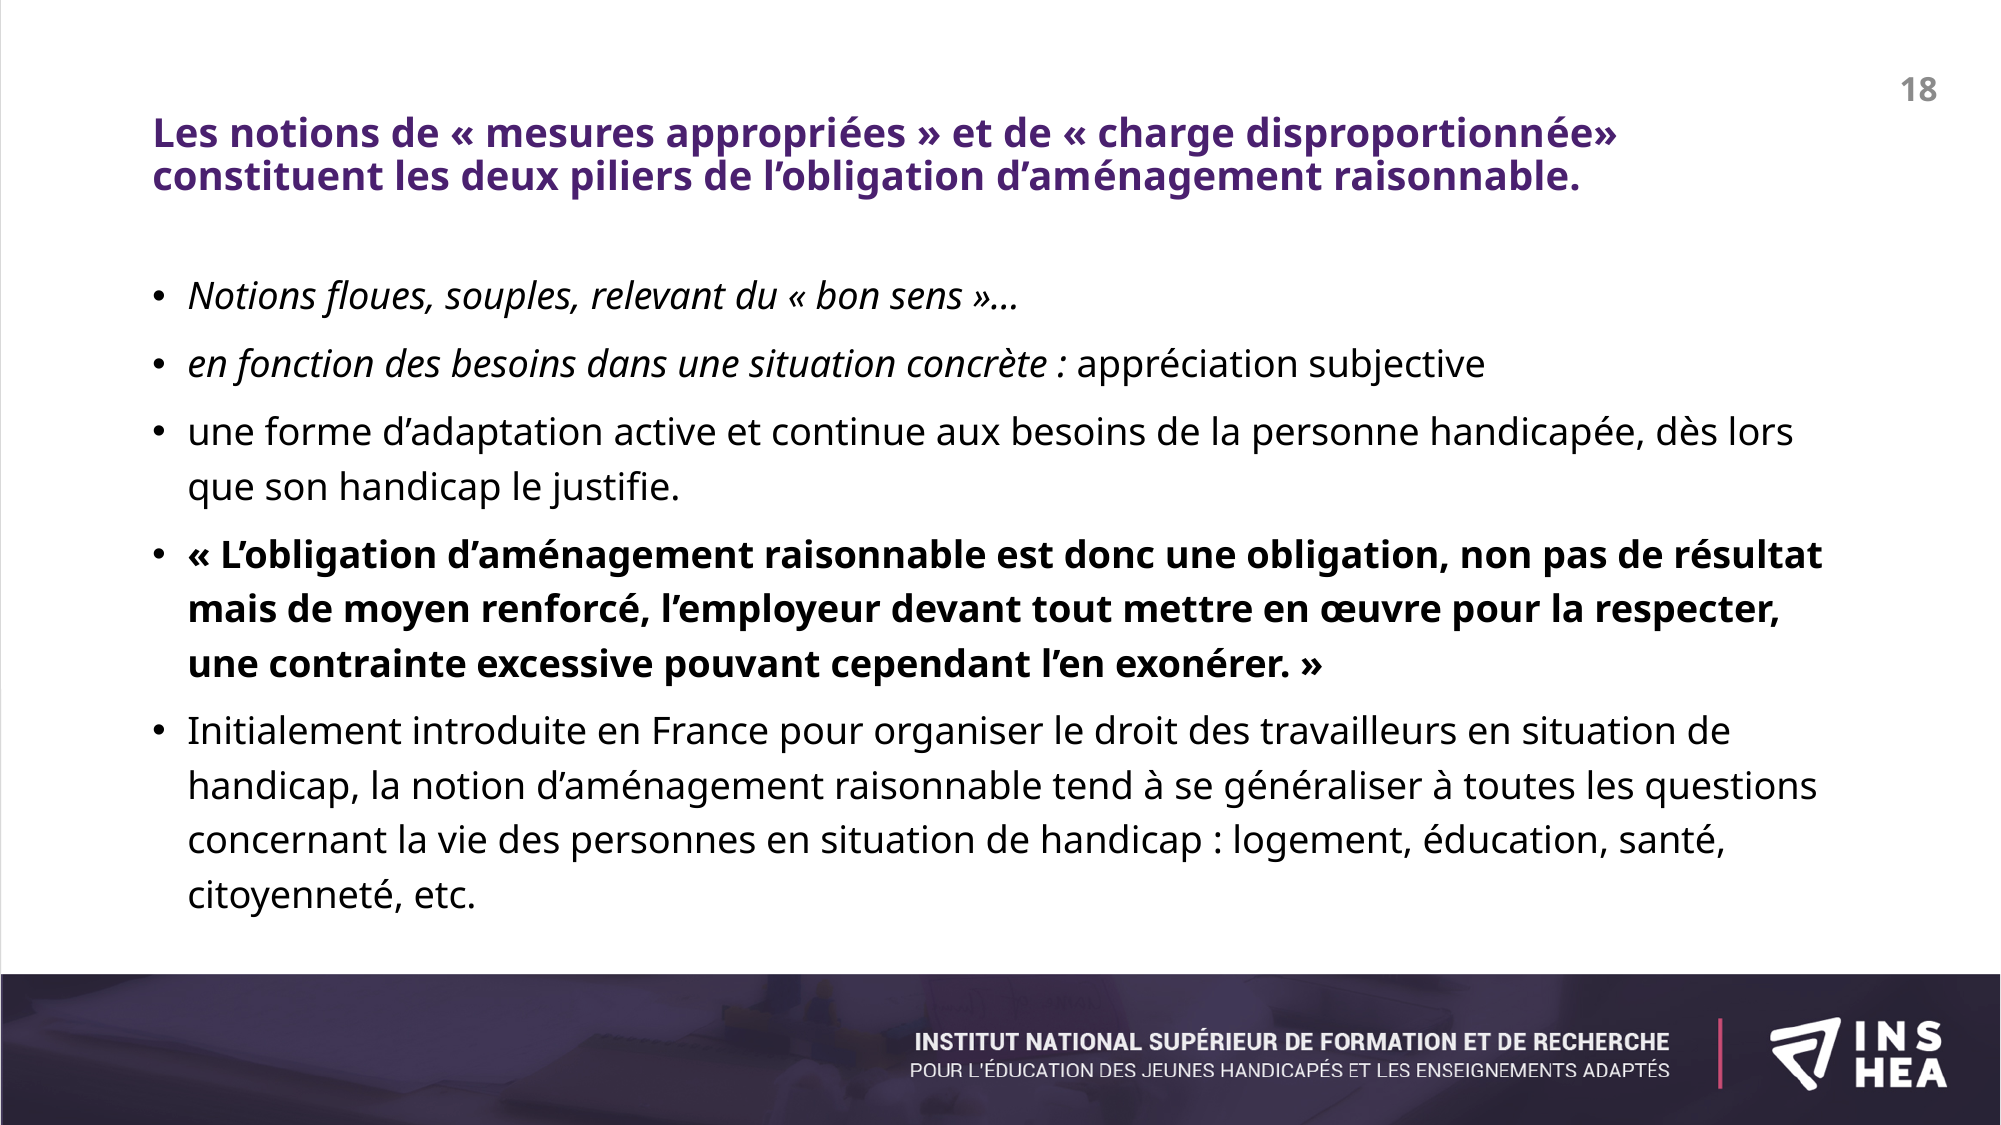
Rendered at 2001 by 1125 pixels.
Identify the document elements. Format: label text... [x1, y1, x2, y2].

list Notions floues, souples, relevant du « bon sens »… en fonction des besoins dans une situation concrète : appréciation subjective une forme d’adaptation active et continue aux besoins de la personne handicapée, dès lors que son handicap le justifie. « L’obligation d’aménagement raisonnable est donc une obligation, non pas de résultat mais de moyen renforcé, l’employeur devant tout mettre en œuvre pour la respecter, une contrainte excessive pouvant cependant l’en exonérer. » Initialement introduite en France pour organiser le droit des travailleurs en situation de handicap, la notion d’aménagement raisonnable tend à se généraliser à toutes les questions concernant la vie des personnes en situation de handicap : logement, éducation, santé, citoyenneté, etc. [137, 255, 1863, 928]
slide_number 18 [1850, 60, 1953, 121]
picture [0, 0, 2001, 1125]
title Les notions de « mesures appropriées » et de « charge disproportionnée» constituent les deux piliers de l’obligation d’aménagement raisonnable. [137, 59, 1863, 255]
